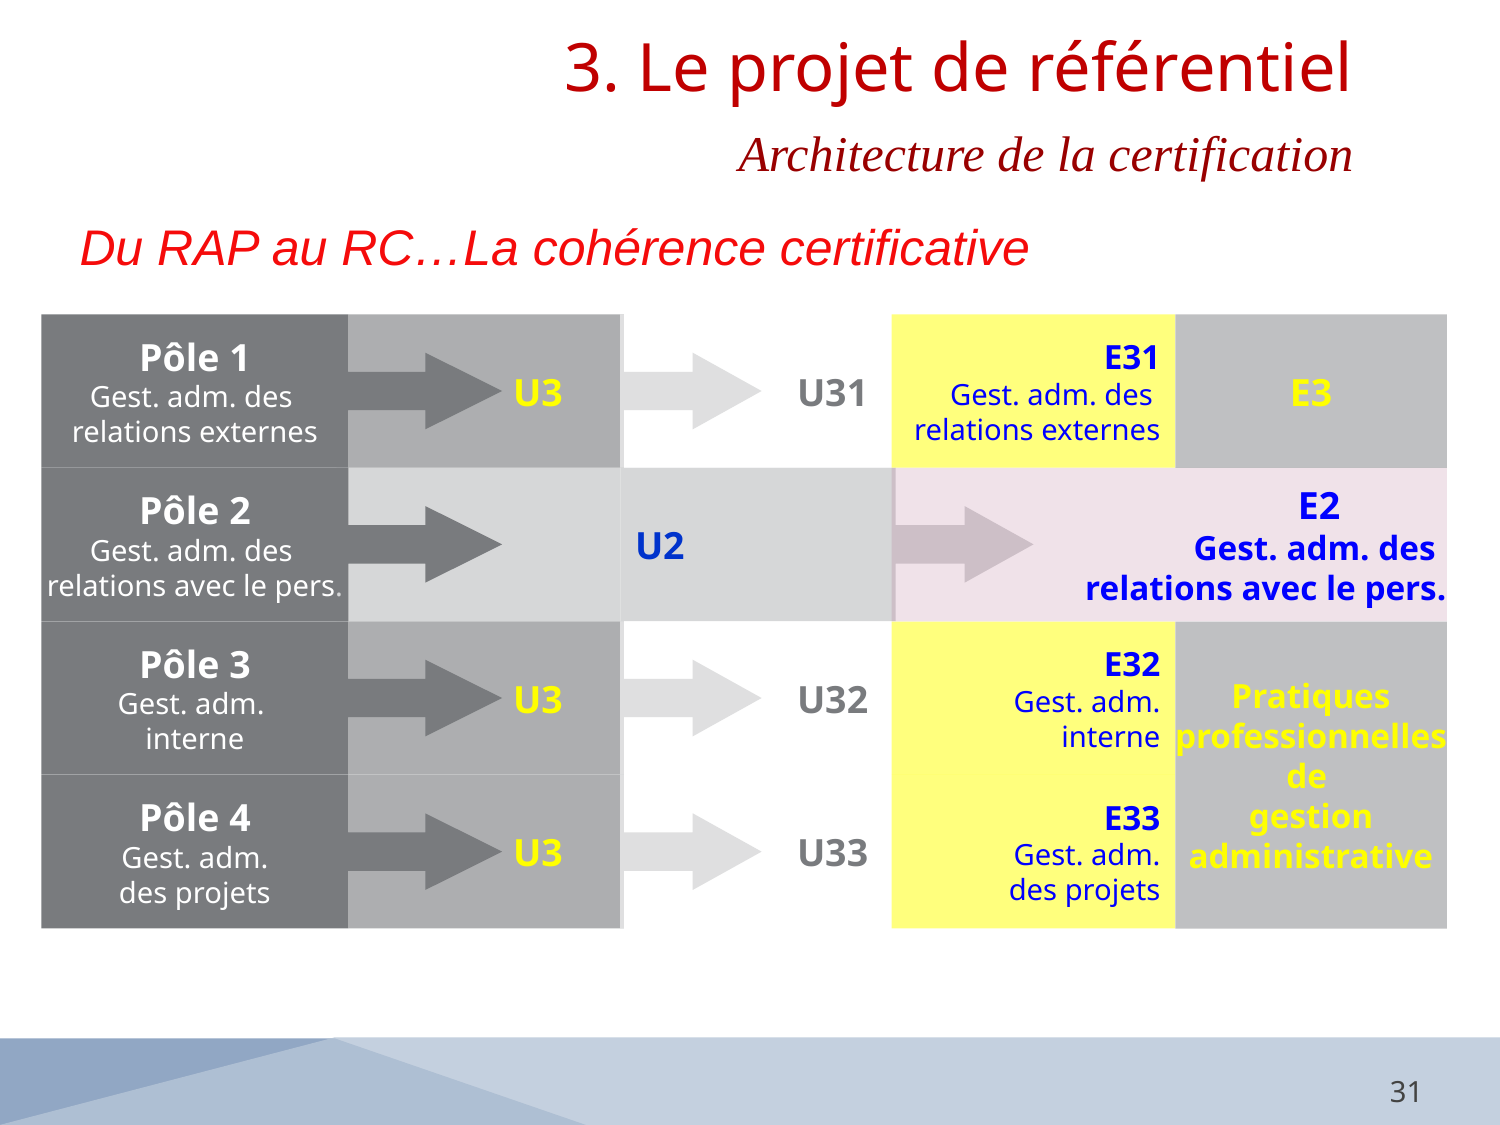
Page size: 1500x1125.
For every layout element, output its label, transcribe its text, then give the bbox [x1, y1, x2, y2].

text_box 3. Le projet de référentiel Architecture de la certification [134, 59, 1369, 150]
text_box 31 [1277, 1066, 1439, 1125]
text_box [336, 467, 614, 622]
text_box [41, 314, 346, 929]
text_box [891, 314, 1172, 929]
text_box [619, 314, 889, 929]
text_box Du RAP au RC…La cohérence certificative [64, 208, 1415, 279]
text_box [348, 314, 617, 466]
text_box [348, 629, 614, 929]
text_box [1174, 314, 1448, 929]
